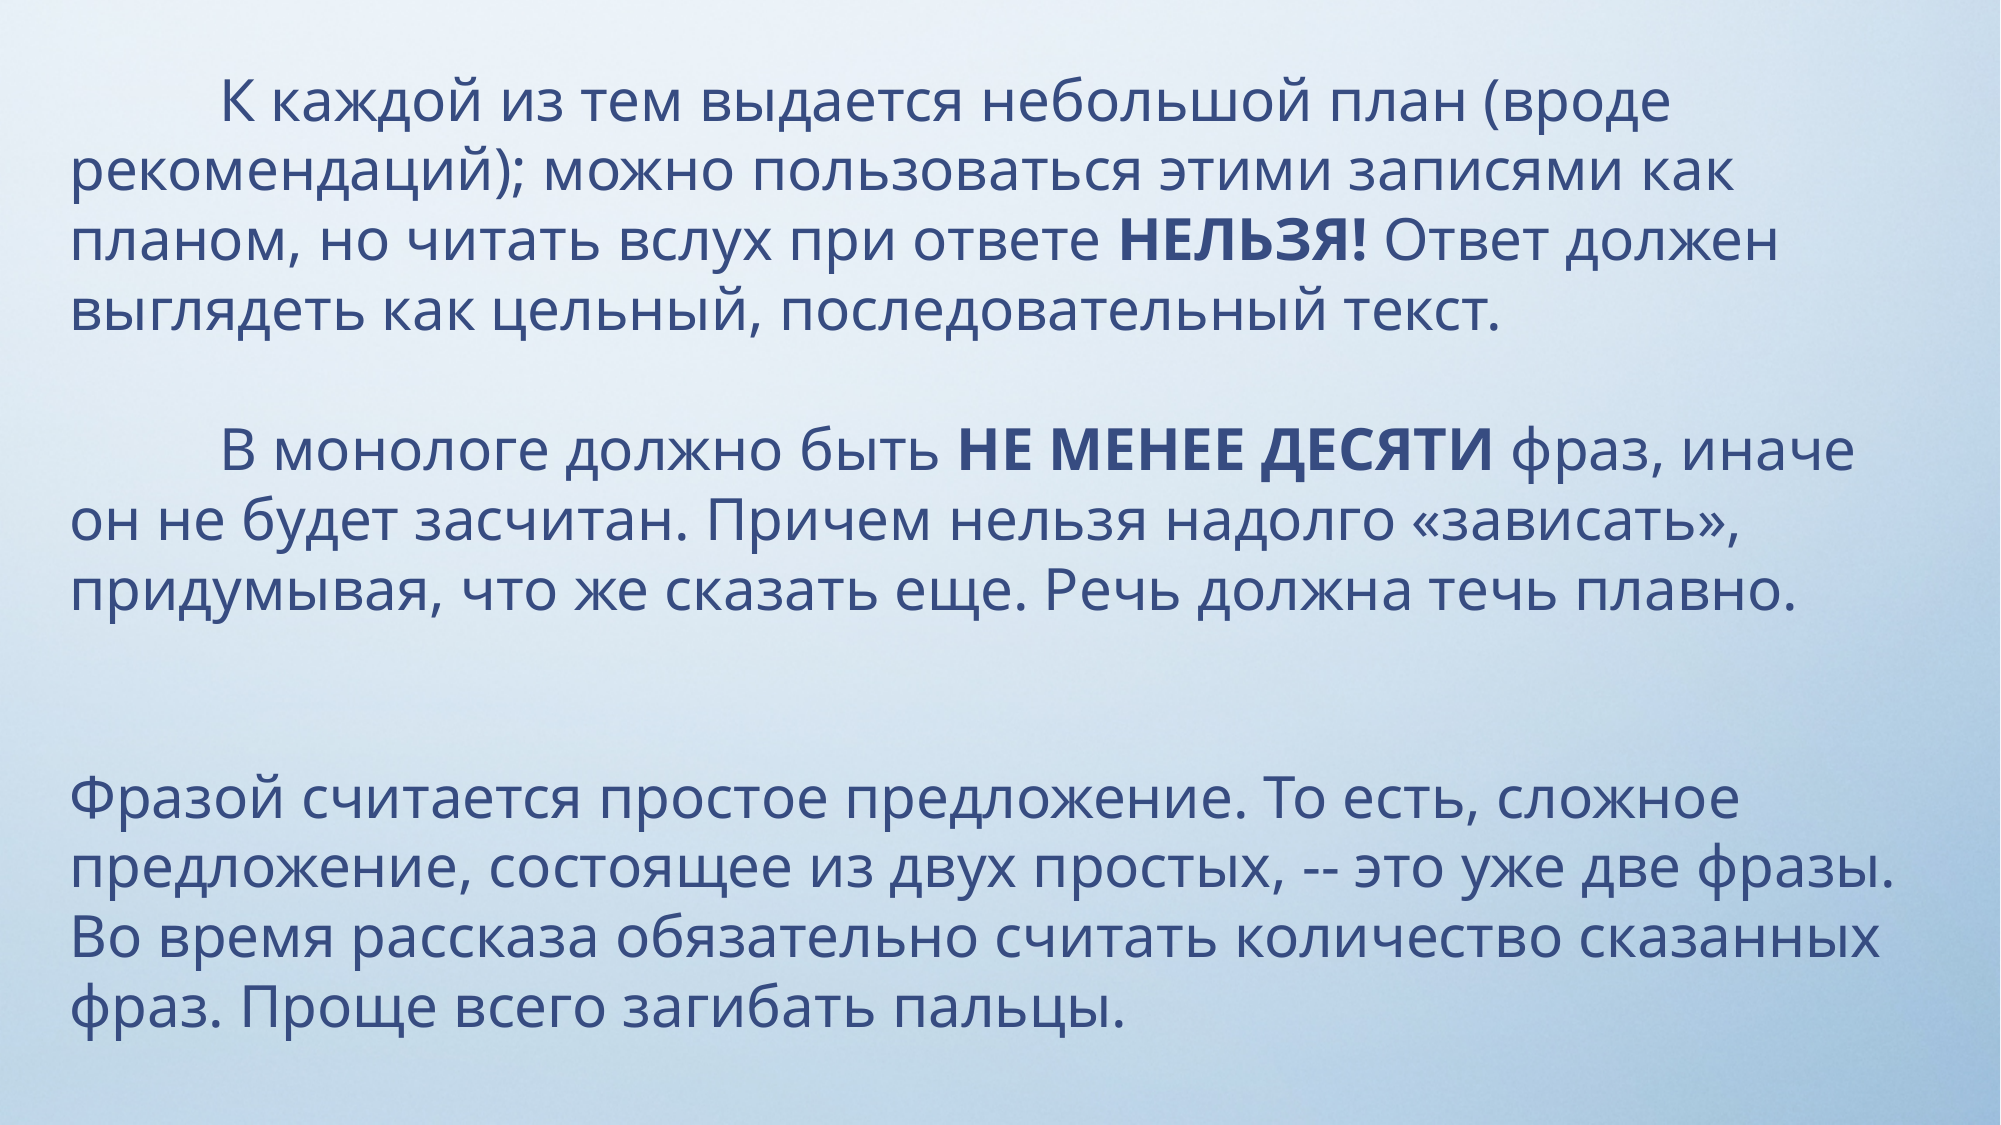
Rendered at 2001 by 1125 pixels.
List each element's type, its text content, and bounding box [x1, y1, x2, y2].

text_box Фразой считается простое предложение. То есть, сложное предложение, состоящее из двух простых, -- это уже две фразы. Во время рассказа обязательно считать количество сказанных фраз. Проще всего загибать пальцы. [54, 752, 1946, 1047]
picture [0, 0, 2001, 1125]
text_box К каждой из тем выдается небольшой план (вроде рекомендаций); можно пользоваться этими записями как планом, но читать вслух при ответе НЕЛЬЗЯ! Ответ должен выглядеть как цельный, последовательный текст. В монологе должно быть НЕ МЕНЕЕ ДЕСЯТИ фраз, иначе он не будет засчитан. Причем нельзя надолго «зависать», придумывая, что же сказать еще. Речь должна течь плавно. [54, 55, 1946, 630]
